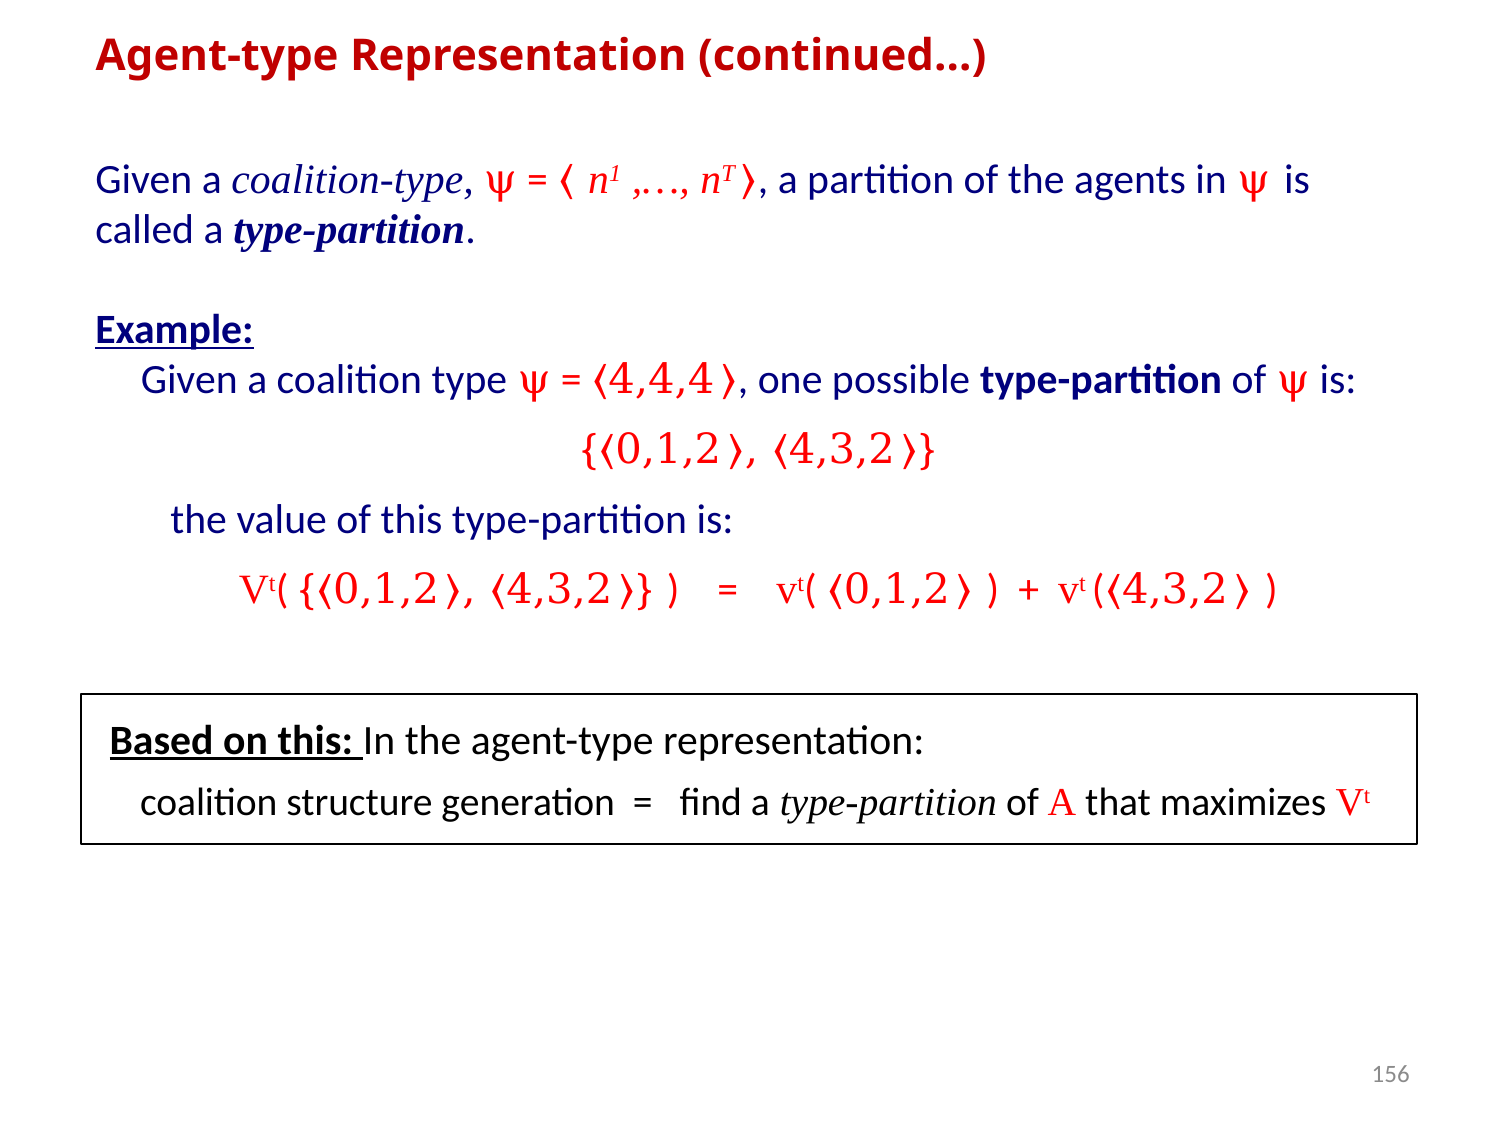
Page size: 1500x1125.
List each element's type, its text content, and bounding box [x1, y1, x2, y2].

text_box [79, 692, 1419, 846]
slide_number 156 [1074, 1042, 1425, 1103]
text_box Based on this: In the agent-type representation: coalition structure generation = find a type-partition of A that maximizes Vt [79, 705, 1416, 831]
text_box Given a coalition-type, ψ = 〈 n1 ,…, nT 〉, a partition of the agents in ψ is called a type-partition. Example: Given a coalition type ψ = 〈4,4,4 〉, one possible type-partition of ψ is: {〈0,1,2 〉, 〈4,3,2 〉} the value of this type-partition is: Vt( {〈0,1,2 〉, 〈4,3,2 〉} ) = vt( 〈0,1,2 〉 ) + vt (〈4,3,2 〉 ) [64, 144, 1436, 720]
text_box Agent-type Representation (continued…) [80, 19, 1462, 87]
